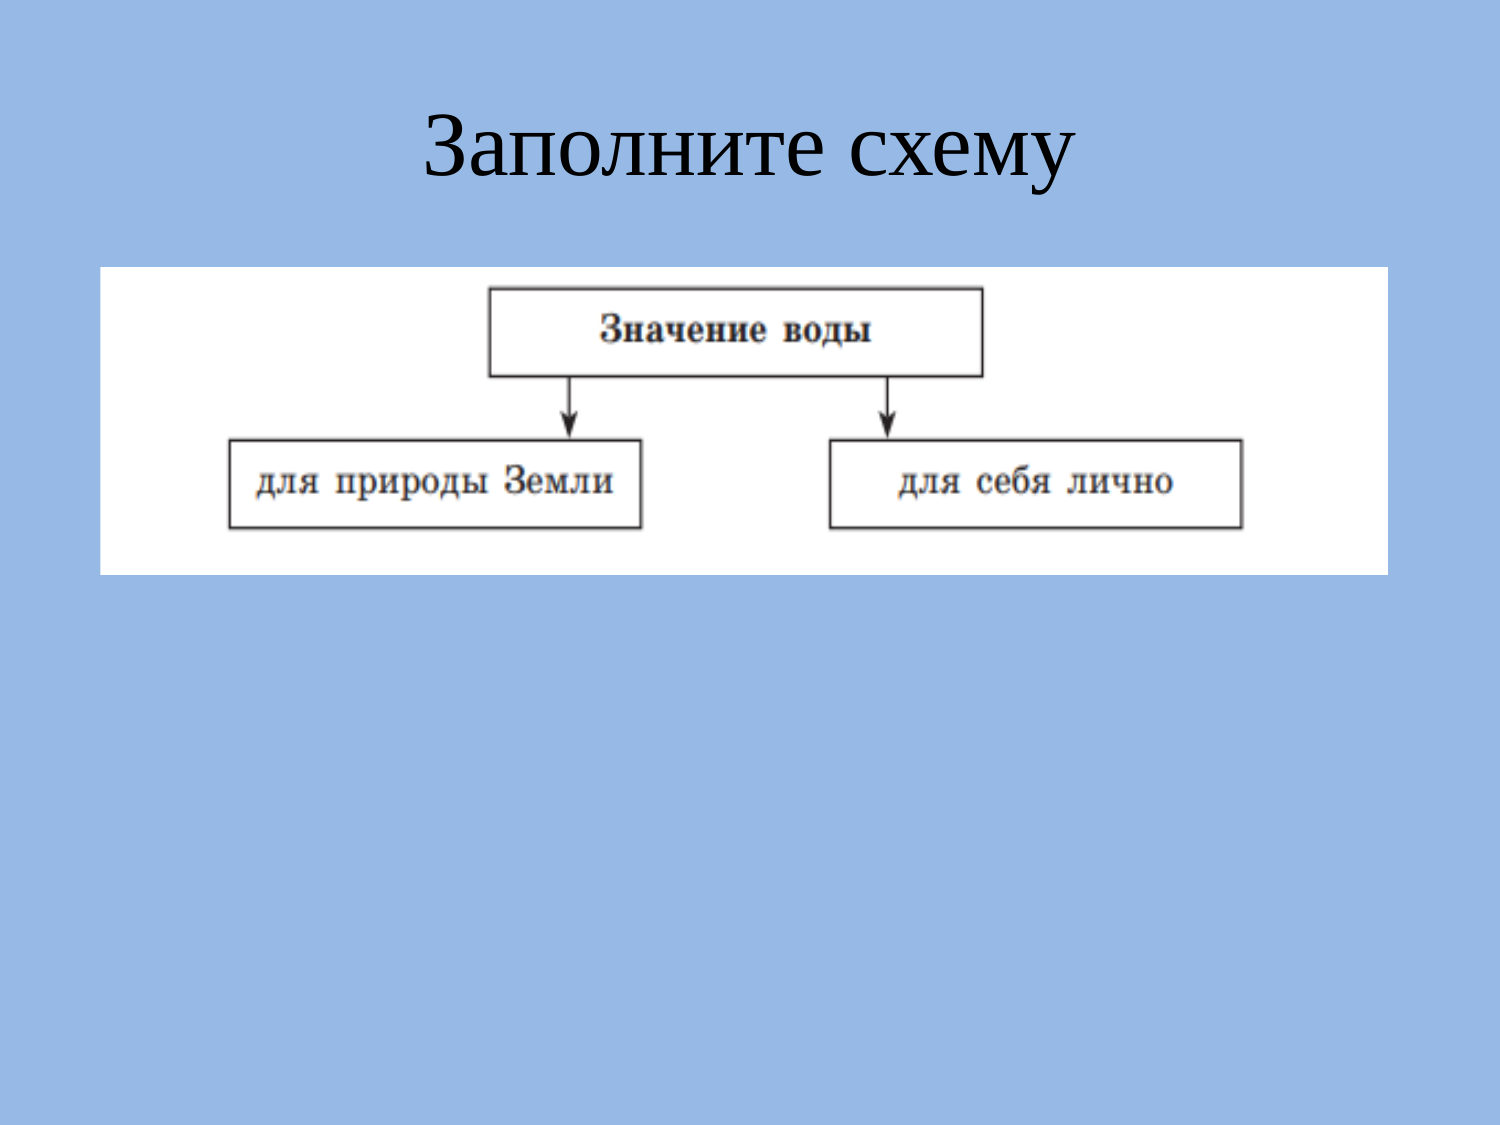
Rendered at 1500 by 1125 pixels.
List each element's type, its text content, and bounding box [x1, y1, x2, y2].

picture [100, 266, 1389, 575]
title Заполните схему [75, 45, 1425, 233]
